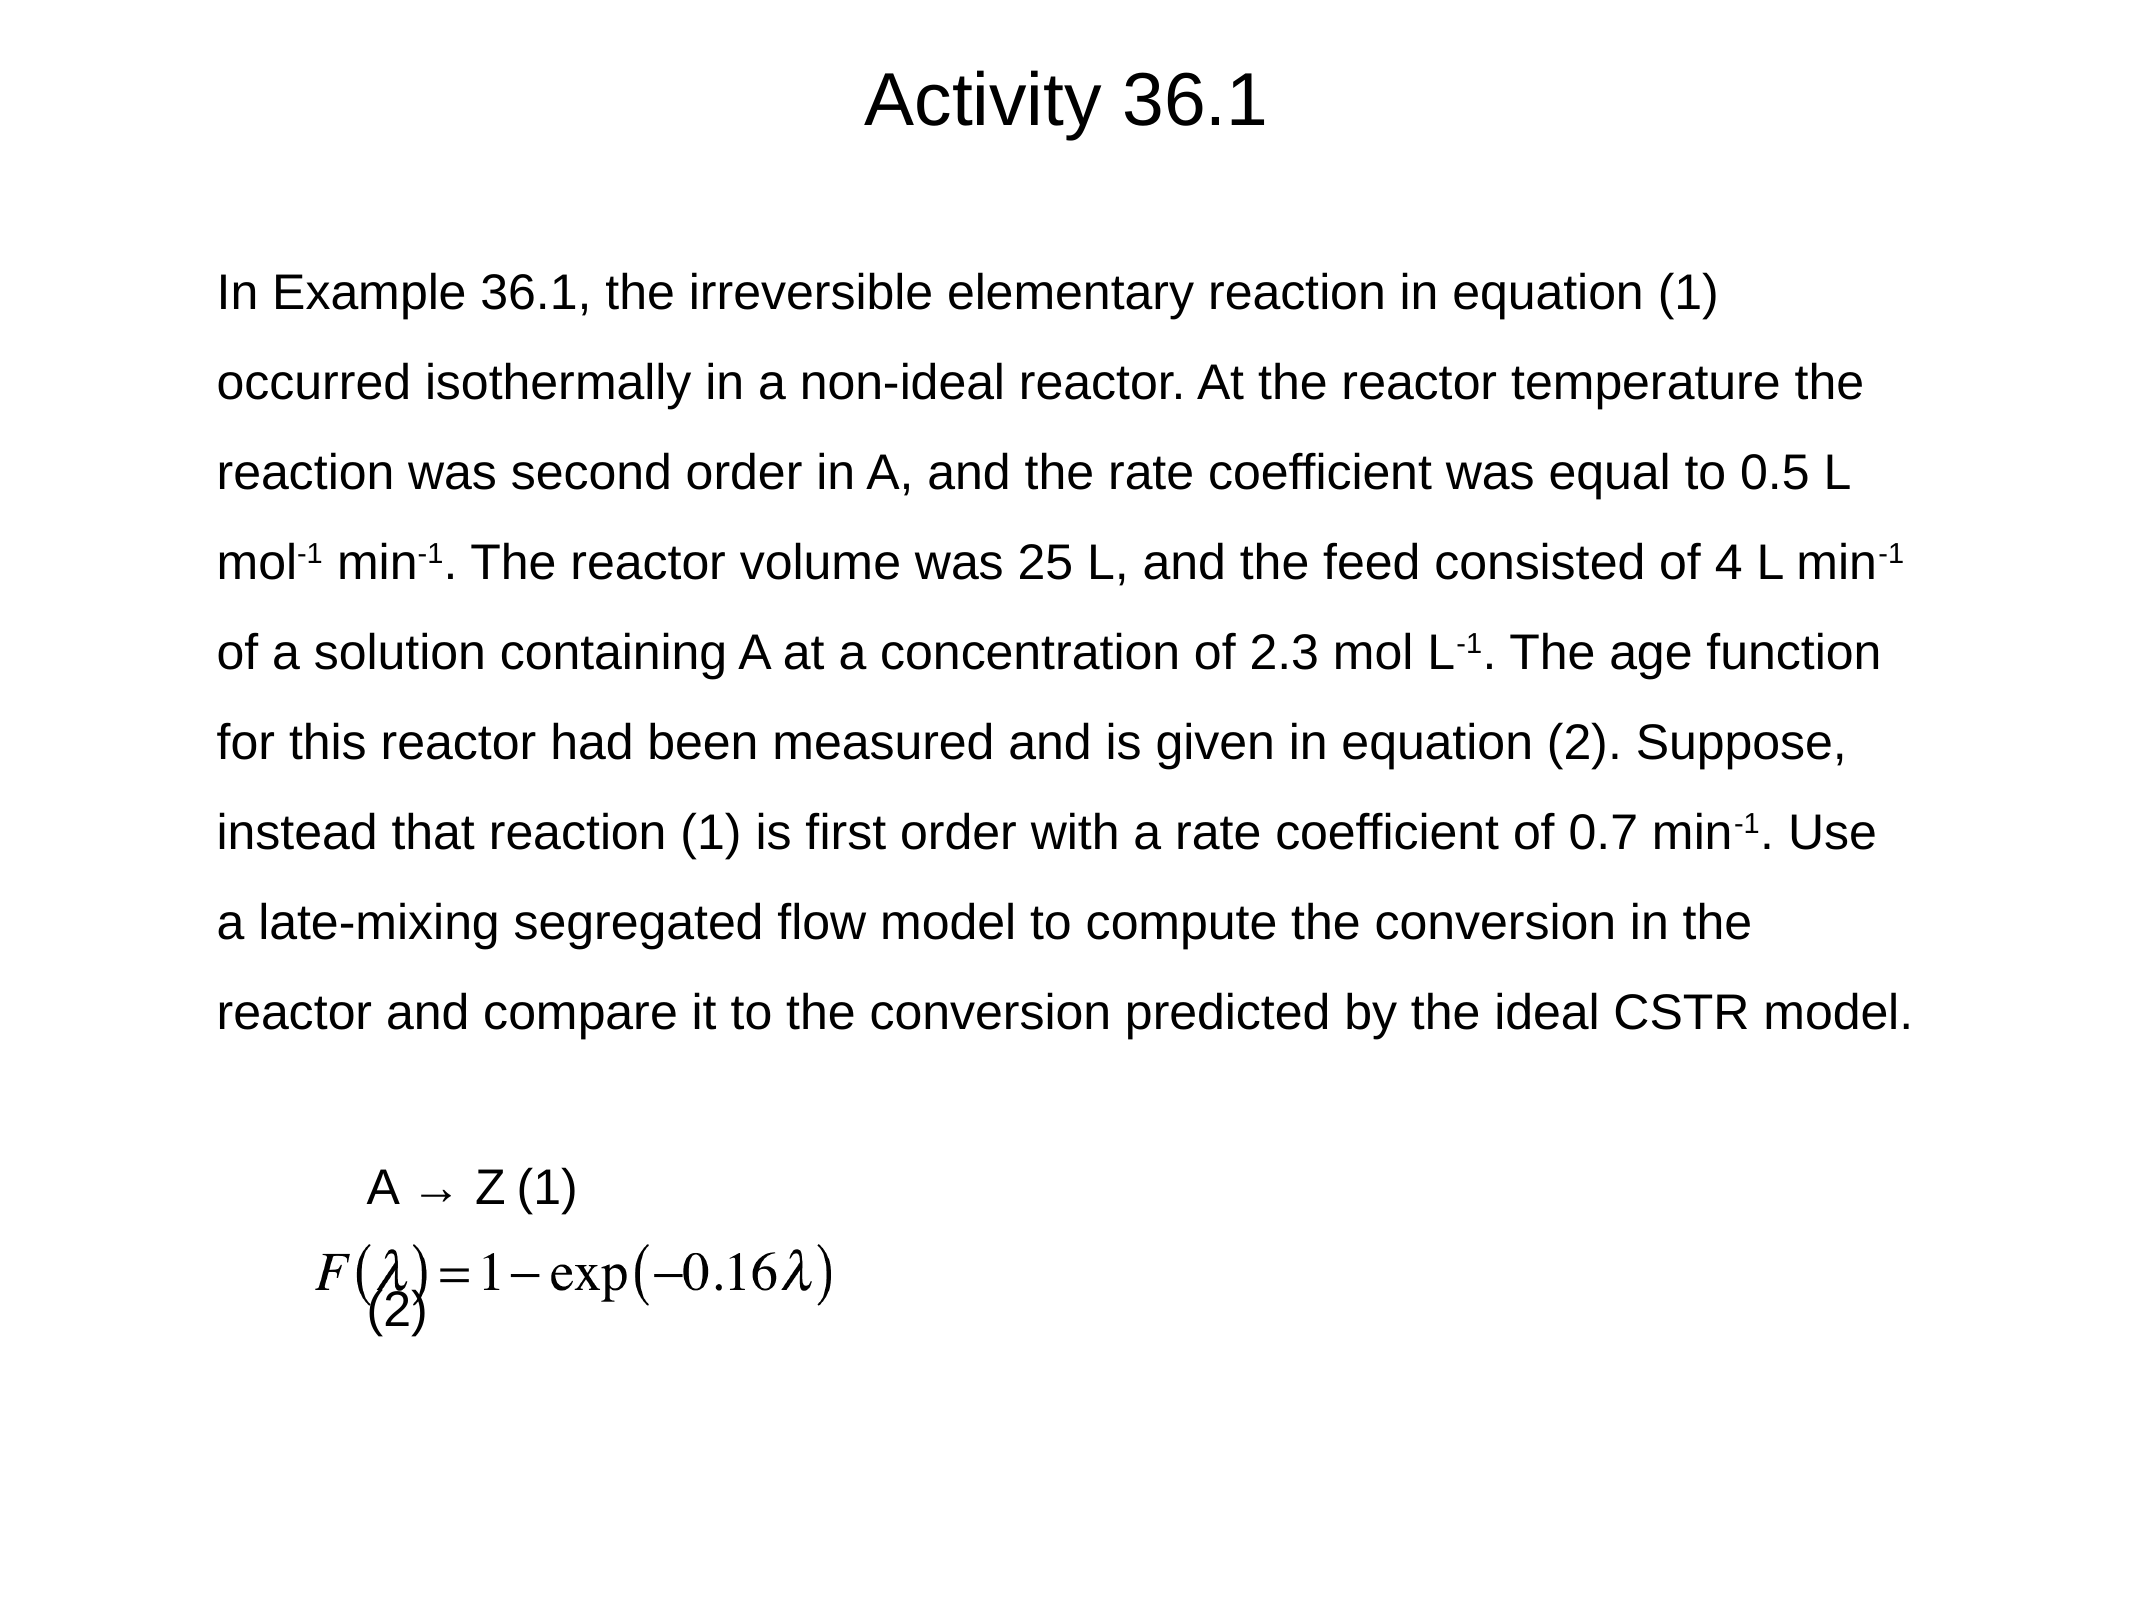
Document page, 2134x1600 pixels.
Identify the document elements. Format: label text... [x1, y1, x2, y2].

picture [306, 1235, 840, 1317]
title Activity 36.1 [208, 41, 1925, 220]
list In Example 36.1, the irreversible elementary reaction in equation (1) occurred isothermally in a non-ideal reactor. At the reactor temperature the reaction was second order in A, and the rate coefficient was equal to 0.5 L mol-1 min-1. The reactor volume was 25 L, and the feed consisted of 4 L min-1 of a solution containing A at a concentration of 2.3 mol L-1. The age function for this reactor had been measured and is given in equation (2). Suppose, instead that reaction (1) is first order with a rate coefficient of 0.7 min-1. Use a late-mixing segregated flow model to compute the conversion in the reactor and compare it to the conversion predicted by the ideal CSTR model. A → Z (1) (2) [208, 220, 1925, 1486]
